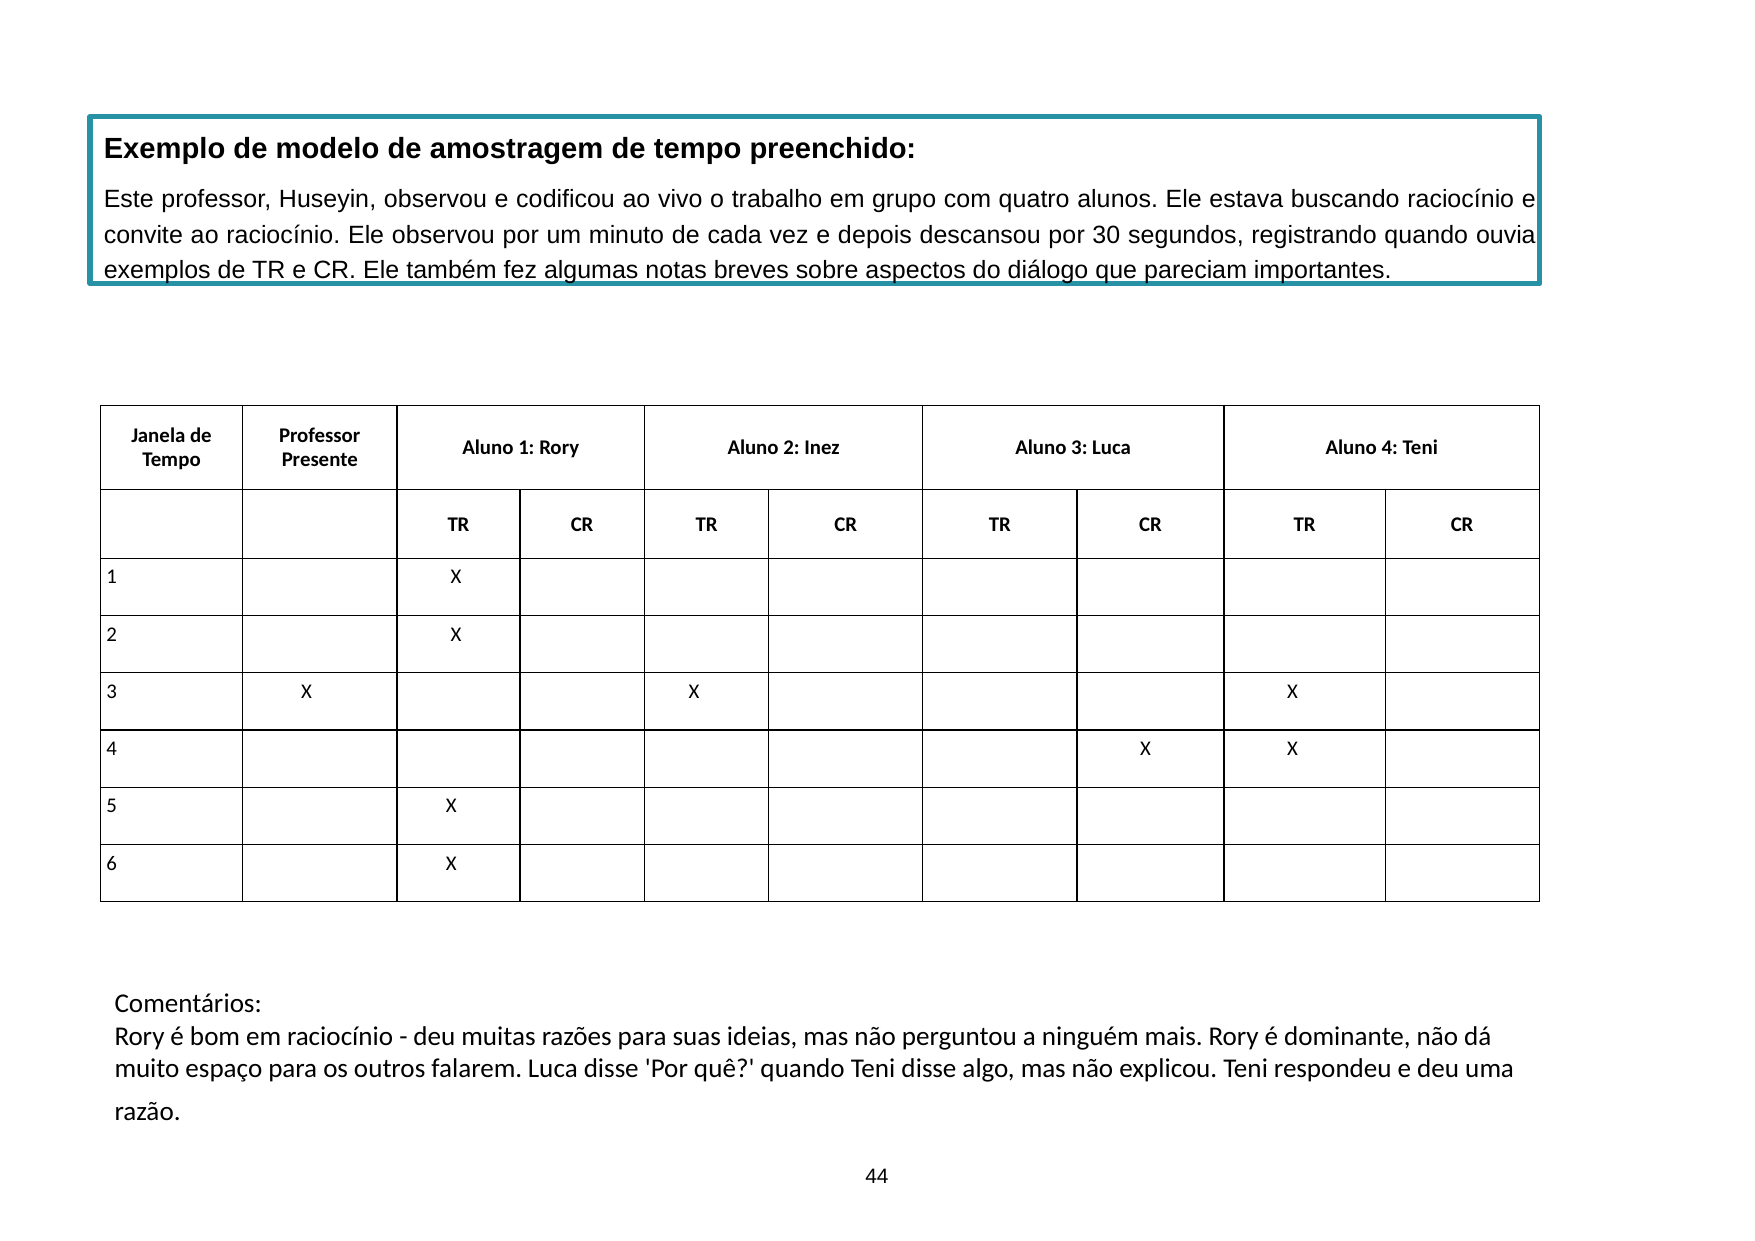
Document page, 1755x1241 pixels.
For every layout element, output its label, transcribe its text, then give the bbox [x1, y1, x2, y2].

table_cell 6 [101, 845, 242, 901]
table_cell [923, 731, 1076, 787]
table_cell [521, 731, 644, 787]
table_cell 5 [101, 788, 242, 844]
table_cell [1386, 616, 1539, 672]
table_cell TR [1225, 490, 1385, 558]
table_cell [645, 731, 768, 787]
table_cell [521, 788, 644, 844]
text_box Comentários: Rory é bom em raciocínio - deu muitas razões para suas ideias, mas não perguntou a ninguém mais. Rory é dominante, não dá muito espaço para os outros falarem. Luca disse 'Por quê?' quando Teni disse algo, mas não explicou. Teni respondeu e deu uma razão. [114, 985, 1516, 1084]
slide_number 44 [861, 1162, 893, 1241]
table_header Janela de Tempo [101, 406, 242, 489]
table_cell [769, 673, 922, 729]
table_cell [1078, 845, 1223, 901]
table_header Professor Presente [243, 406, 396, 489]
table_cell [1386, 673, 1539, 729]
table_cell 1 [101, 559, 242, 615]
table_cell 4 [101, 731, 242, 787]
table_cell [923, 616, 1076, 672]
table_cell X [398, 559, 519, 615]
table_cell X [1225, 673, 1385, 729]
table_cell X [243, 673, 396, 729]
table_cell X [398, 616, 519, 672]
table_cell [1078, 673, 1223, 729]
table_cell [398, 731, 519, 787]
table_cell [769, 559, 922, 615]
table_cell [645, 559, 768, 615]
table_cell X [645, 673, 768, 729]
table_cell 2 [101, 616, 242, 672]
table_cell X [1225, 731, 1385, 787]
table_header Aluno 2: Inez [645, 406, 922, 489]
table_cell [1078, 559, 1223, 615]
table_cell [923, 559, 1076, 615]
table_cell [1386, 845, 1539, 901]
text_box Exemplo de modelo de amostragem de tempo preenchido: Este professor, Huseyin, observou e codificou ao vivo o trabalho em grupo com quatro alunos. Ele estava buscando raciocínio e convite ao raciocínio. Ele observou por um minuto de cada vez e depois descansou por 30 segundos, registrando quando ouvia exemplos de TR e CR. Ele também fez algumas notas breves sobre aspectos do diálogo que pareciam importantes. [90, 116, 1540, 284]
table_cell [1386, 731, 1539, 787]
table_cell [243, 731, 396, 787]
table_cell X [398, 845, 519, 901]
table_cell [923, 845, 1076, 901]
table_cell CR [1386, 490, 1539, 558]
table_cell [243, 559, 396, 615]
table_cell [769, 616, 922, 672]
table_header Aluno 1: Rory [398, 406, 644, 489]
table_cell [923, 788, 1076, 844]
table_cell X [1078, 731, 1223, 787]
table_header Aluno 4: Teni [1225, 406, 1539, 489]
table_cell [243, 845, 396, 901]
table_cell X [398, 788, 519, 844]
table_cell [645, 616, 768, 672]
table_cell [521, 845, 644, 901]
table_cell [645, 845, 768, 901]
table_cell [521, 559, 644, 615]
table_cell [1078, 788, 1223, 844]
table_cell [1225, 616, 1385, 672]
table_cell TR [398, 490, 519, 558]
table_cell [1078, 616, 1223, 672]
table_cell TR [645, 490, 768, 558]
table_cell [243, 788, 396, 844]
table_cell [769, 845, 922, 901]
table_cell [645, 788, 768, 844]
table_cell [1225, 559, 1385, 615]
table_cell [769, 731, 922, 787]
table_cell [923, 673, 1076, 729]
table_cell CR [521, 490, 644, 558]
table_cell [243, 490, 396, 558]
table_cell CR [1078, 490, 1223, 558]
table_cell [1225, 788, 1385, 844]
table_header Aluno 3: Luca [923, 406, 1223, 489]
table_cell CR [769, 490, 922, 558]
table_cell [521, 673, 644, 729]
table_cell [769, 788, 922, 844]
table_cell [1225, 845, 1385, 901]
table_cell [521, 616, 644, 672]
table_cell [398, 673, 519, 729]
table_cell [101, 490, 242, 558]
table_cell TR [923, 490, 1076, 558]
table_cell [1386, 788, 1539, 844]
table_cell [243, 616, 396, 672]
table_cell 3 [101, 673, 242, 729]
table_cell [1386, 559, 1539, 615]
